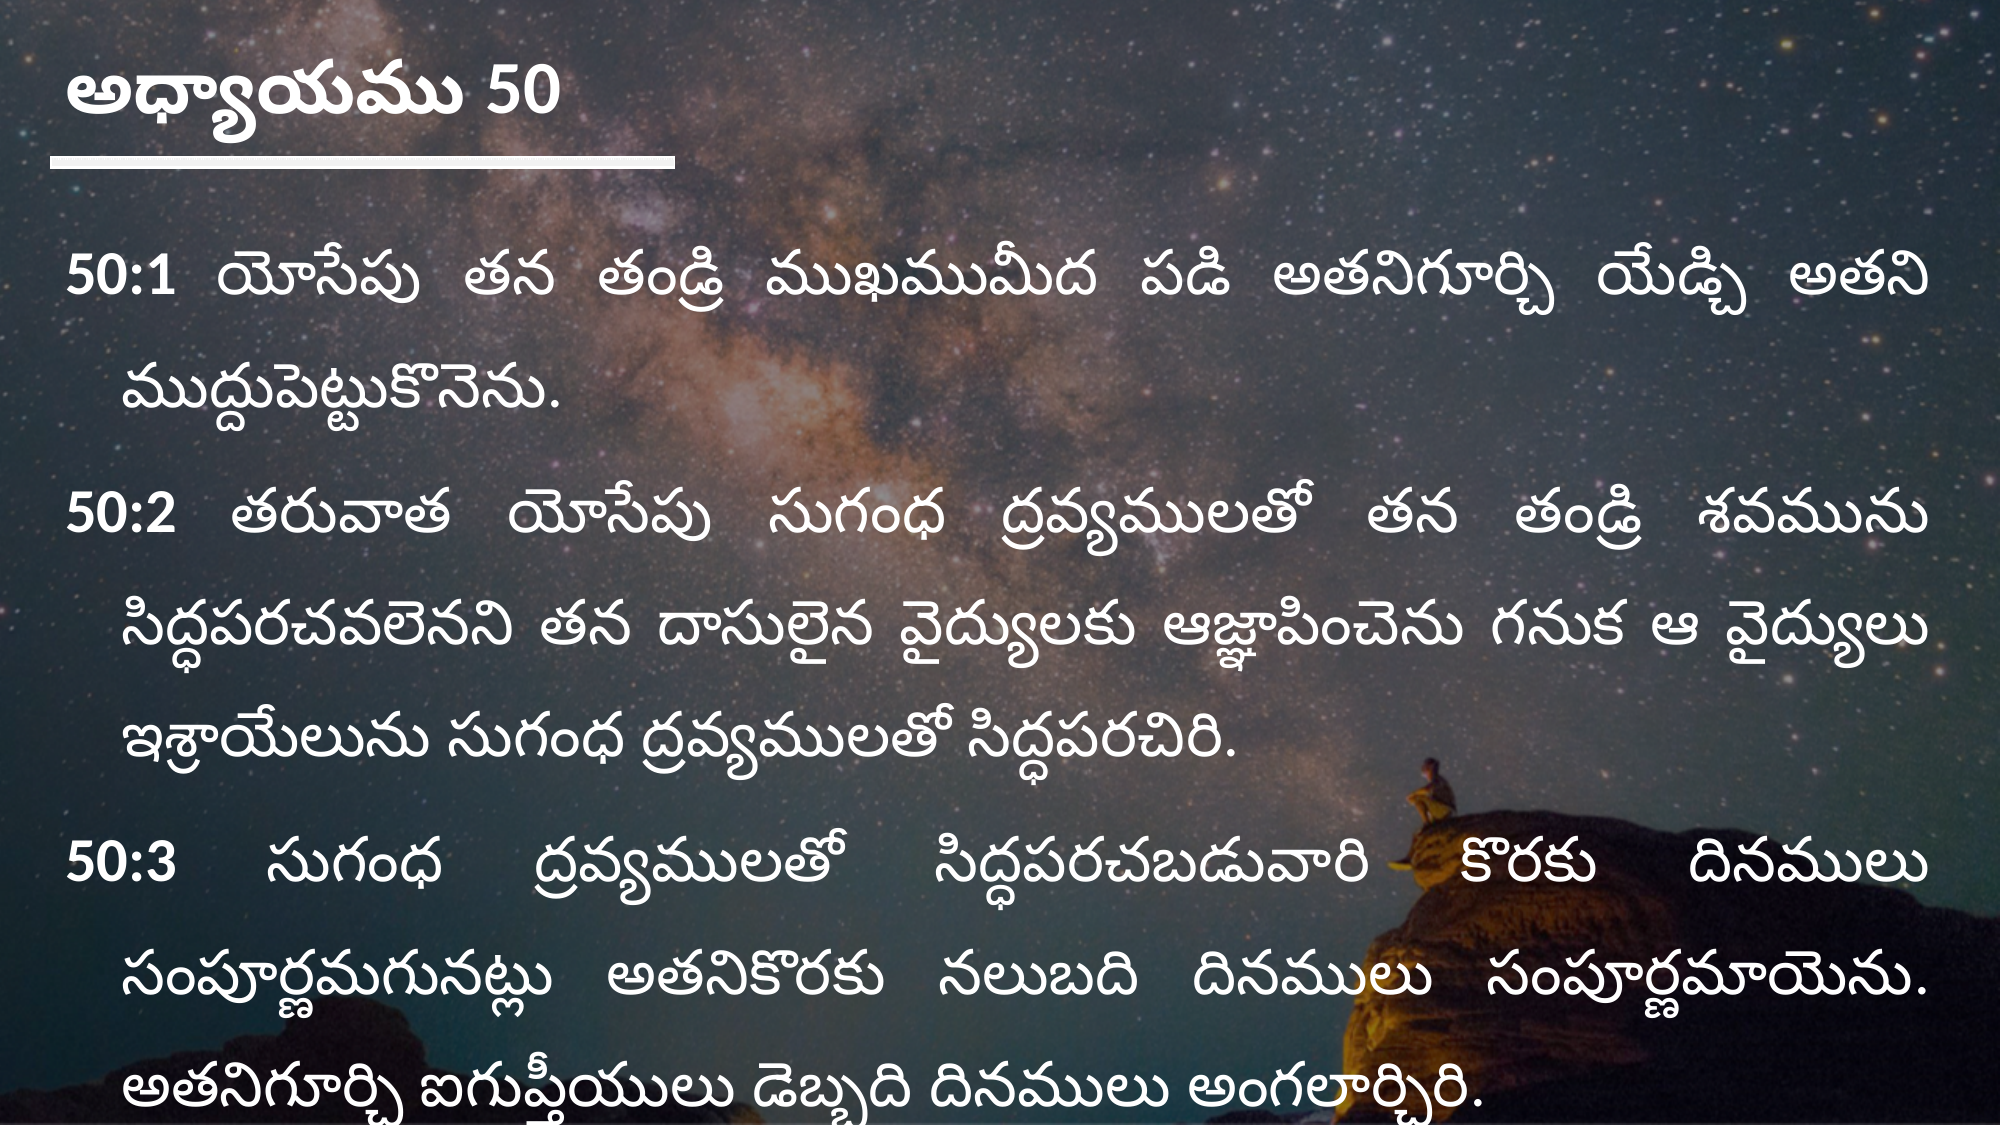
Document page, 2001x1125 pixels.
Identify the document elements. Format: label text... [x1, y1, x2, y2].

title అధ్యాయము 50 [50, 0, 1925, 167]
list 50:1 యోసేపు తన తండ్రి ముఖముమీద పడి అతనిగూర్చి యేడ్చి అతని ముద్దుపెట్టుకొనెను. 50:2 తరువాత యోసేపు సుగంధ ద్రవ్యములతో తన తండ్రి శవమును సిద్ధపరచవలెనని తన దాసులైన వైద్యులకు ఆజ్ఞాపించెను గనుక ఆ వైద్యులు ఇశ్రాయేలును సుగంధ ద్రవ్యములతో సిద్ధపరచిరి. 50:3 సుగంధ ద్రవ్యములతో సిద్ధపరచబడువారి కొరకు దినములు సంపూర్ణమగునట్లు అతనికొరకు నలుబది దినములు సంపూర్ణమాయెను. అతనిగూర్చి ఐగుప్తీయులు డెబ్బది దినములు అంగలార్చిరి. [50, 187, 1946, 1063]
picture [0, 0, 2000, 1125]
